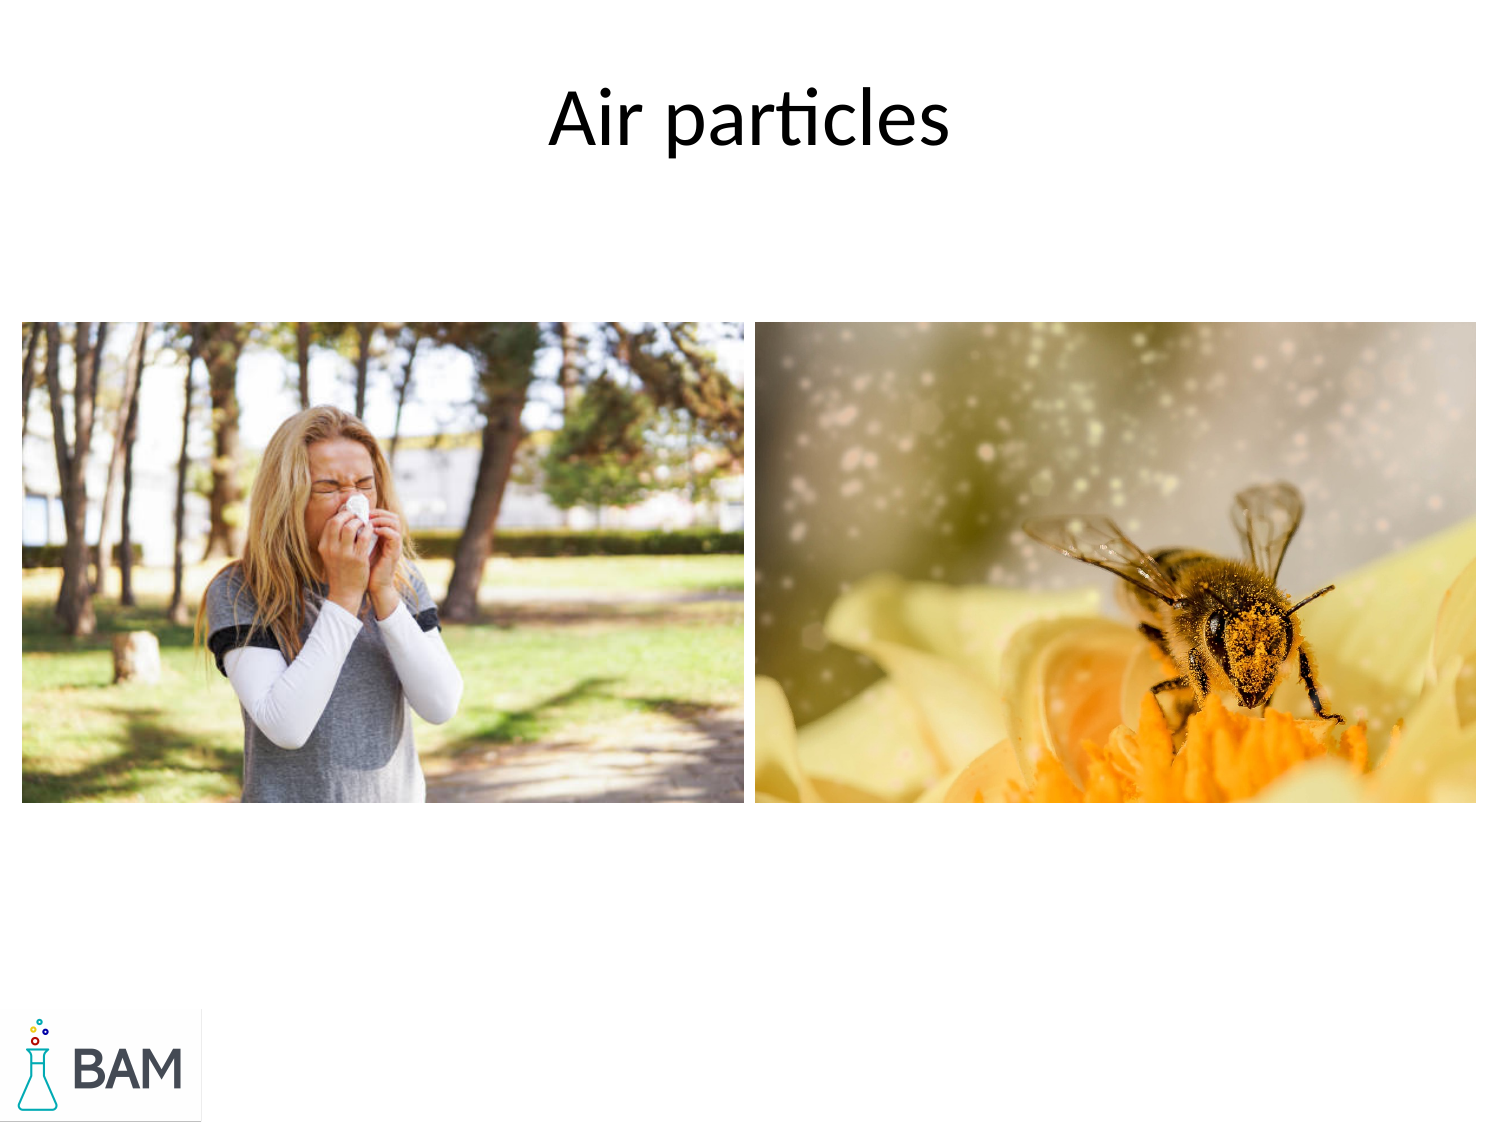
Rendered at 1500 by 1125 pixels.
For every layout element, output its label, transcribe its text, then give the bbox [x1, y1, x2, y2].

picture [0, 1009, 216, 1125]
text_box Air particles [533, 54, 966, 170]
picture [754, 322, 1476, 803]
picture [22, 322, 744, 803]
